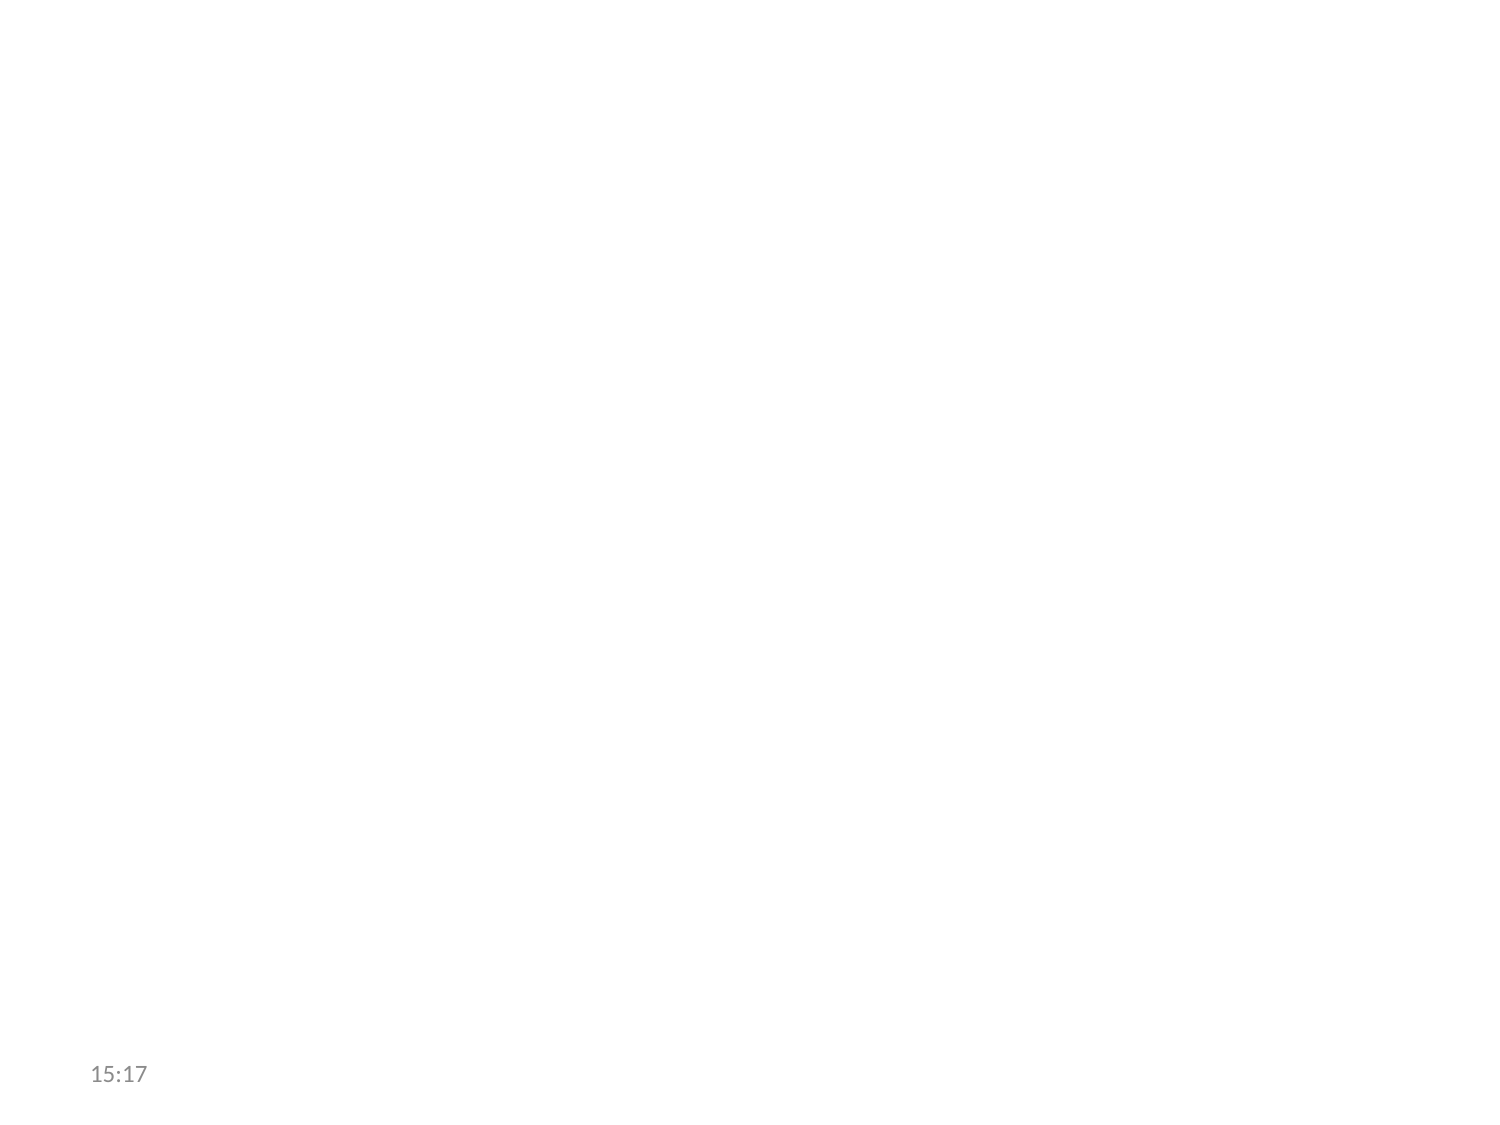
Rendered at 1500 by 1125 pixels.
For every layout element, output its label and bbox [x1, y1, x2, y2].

slide_number [75, 1042, 425, 1103]
